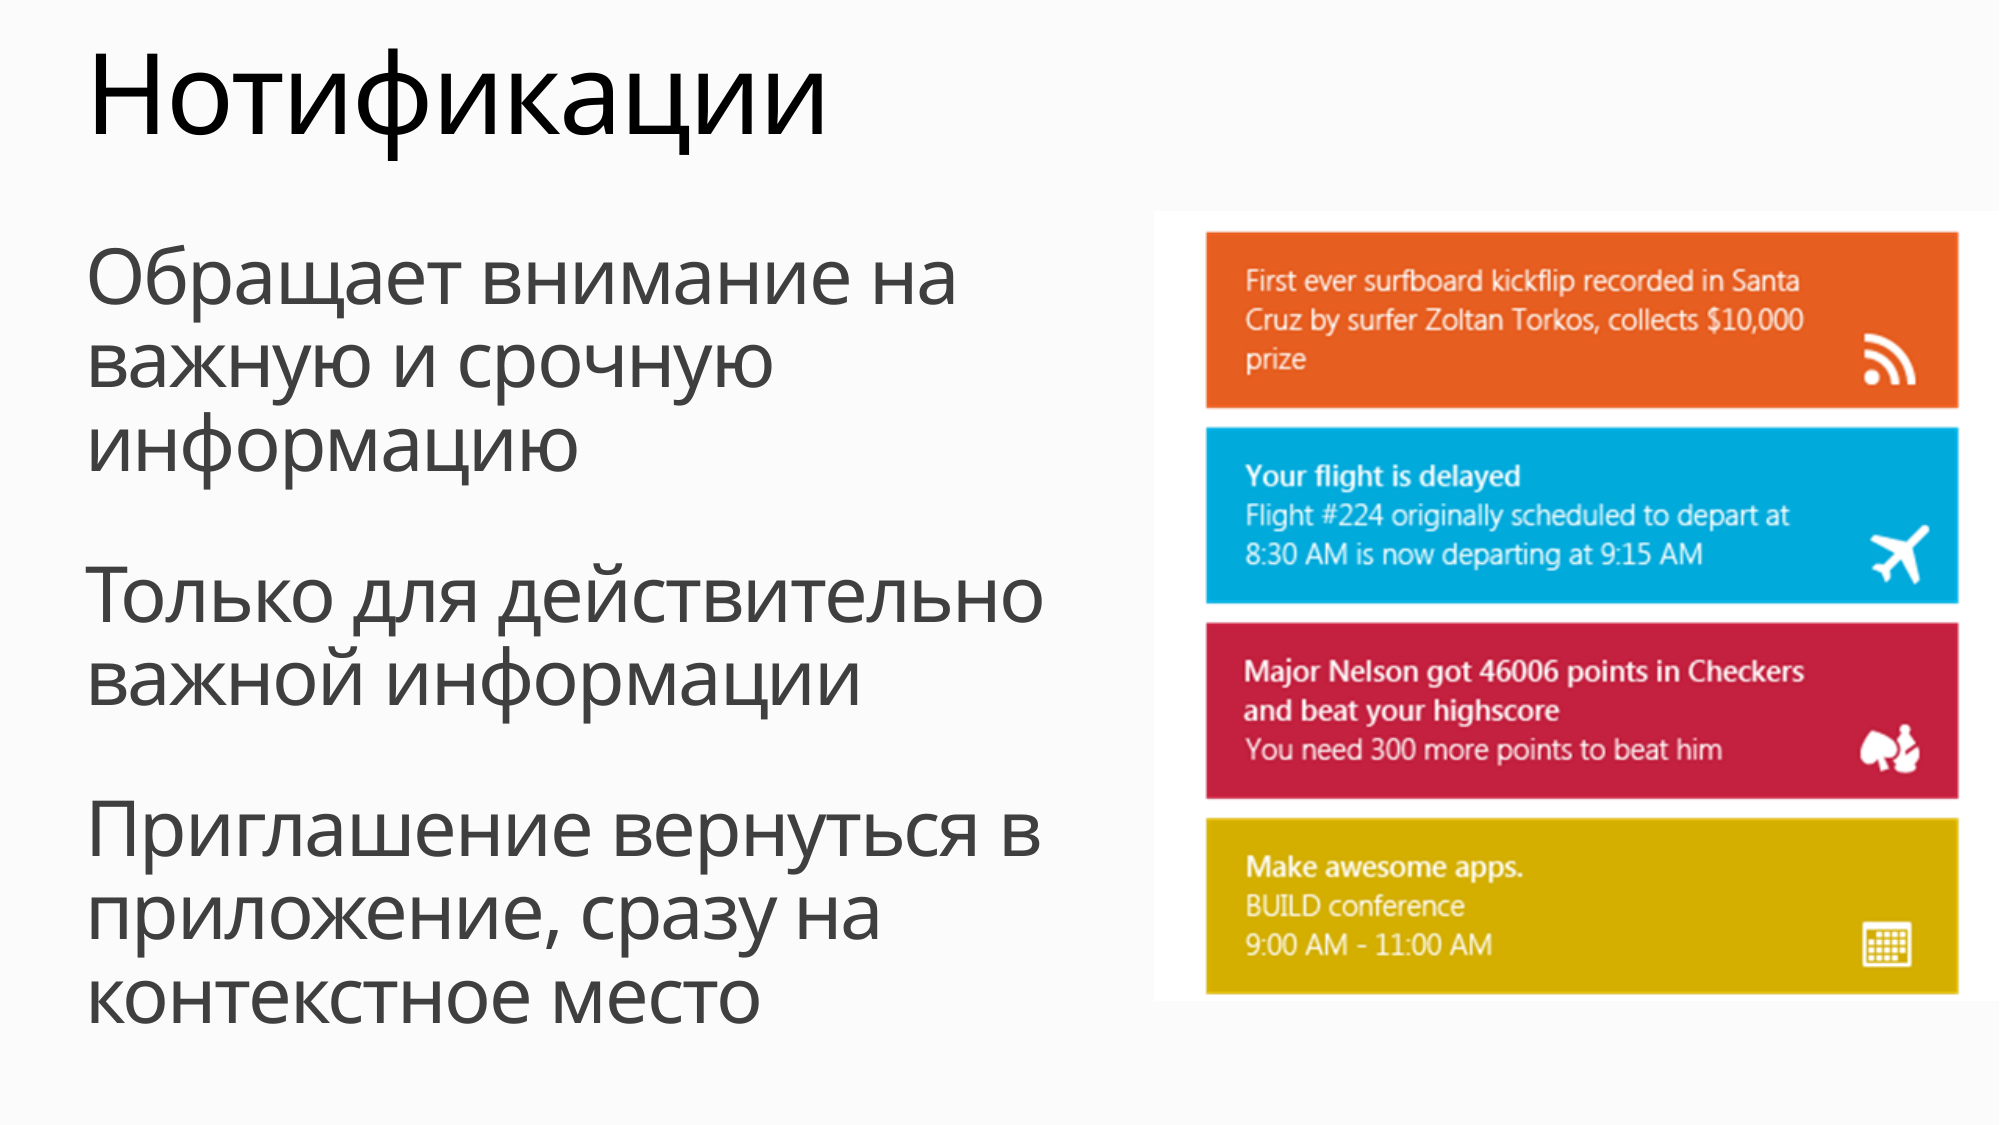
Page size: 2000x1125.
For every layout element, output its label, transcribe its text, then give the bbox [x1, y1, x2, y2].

list Обращает внимание на важную и срочную информацию Только для действительно важной информации Приглашение вернуться в приложение, сразу на контекстное место [85, 237, 1129, 1046]
title Нотификации [85, 37, 1914, 163]
picture [1154, 211, 2000, 1001]
